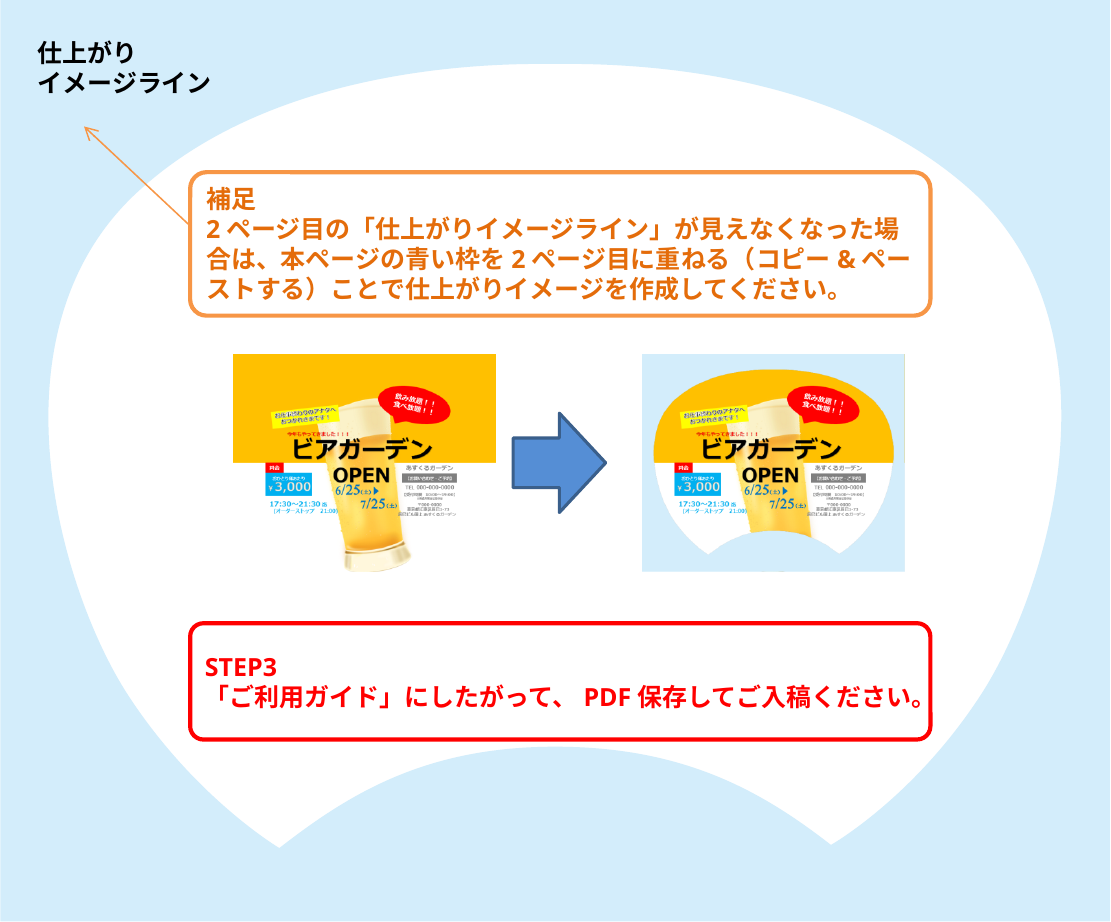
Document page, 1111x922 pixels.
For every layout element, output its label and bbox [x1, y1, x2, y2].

picture [0, 0, 1111, 922]
text_box [83, 126, 191, 226]
